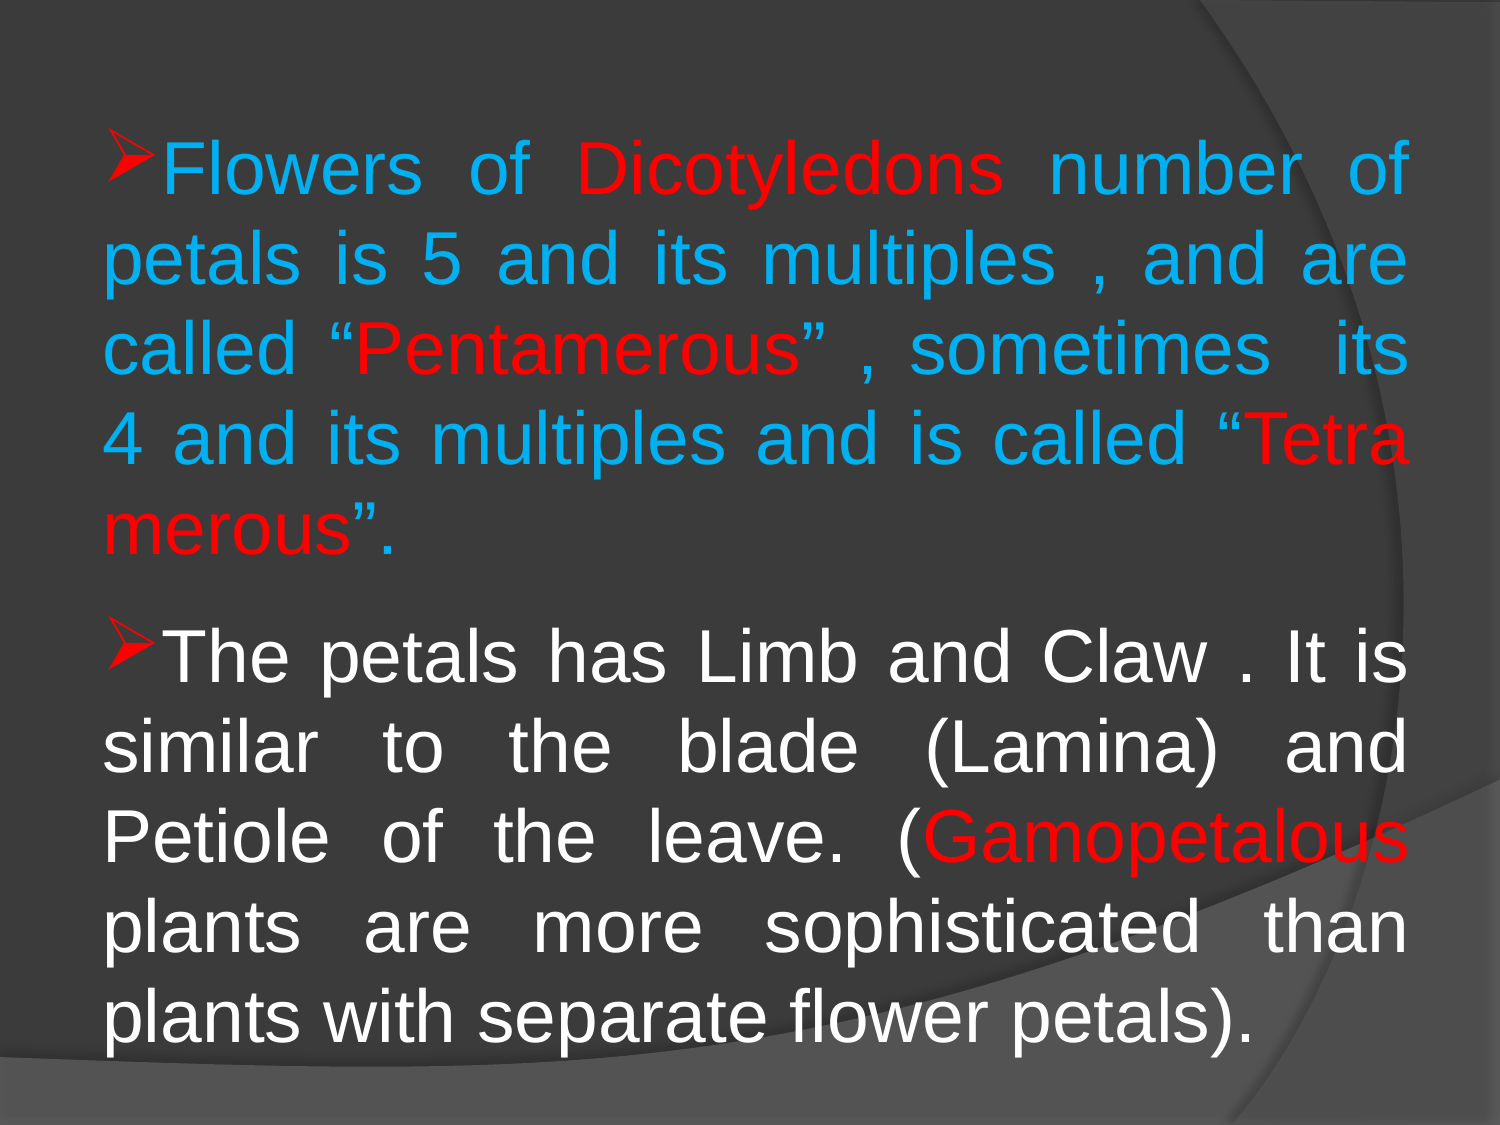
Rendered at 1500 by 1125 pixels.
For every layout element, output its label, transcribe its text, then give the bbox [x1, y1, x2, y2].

text_box Flowers of Dicotyledons number of petals is 5 and its multiples , and are called “Pentamerous” , sometimes its 4 and its multiples and is called “Tetra merous”. [87, 112, 1425, 578]
text_box The petals has Limb and Claw . It is similar to the blade (Lamina) and Petiole of the leave. (Gamopetalous plants are more sophisticated than plants with separate flower petals). [87, 599, 1425, 1065]
